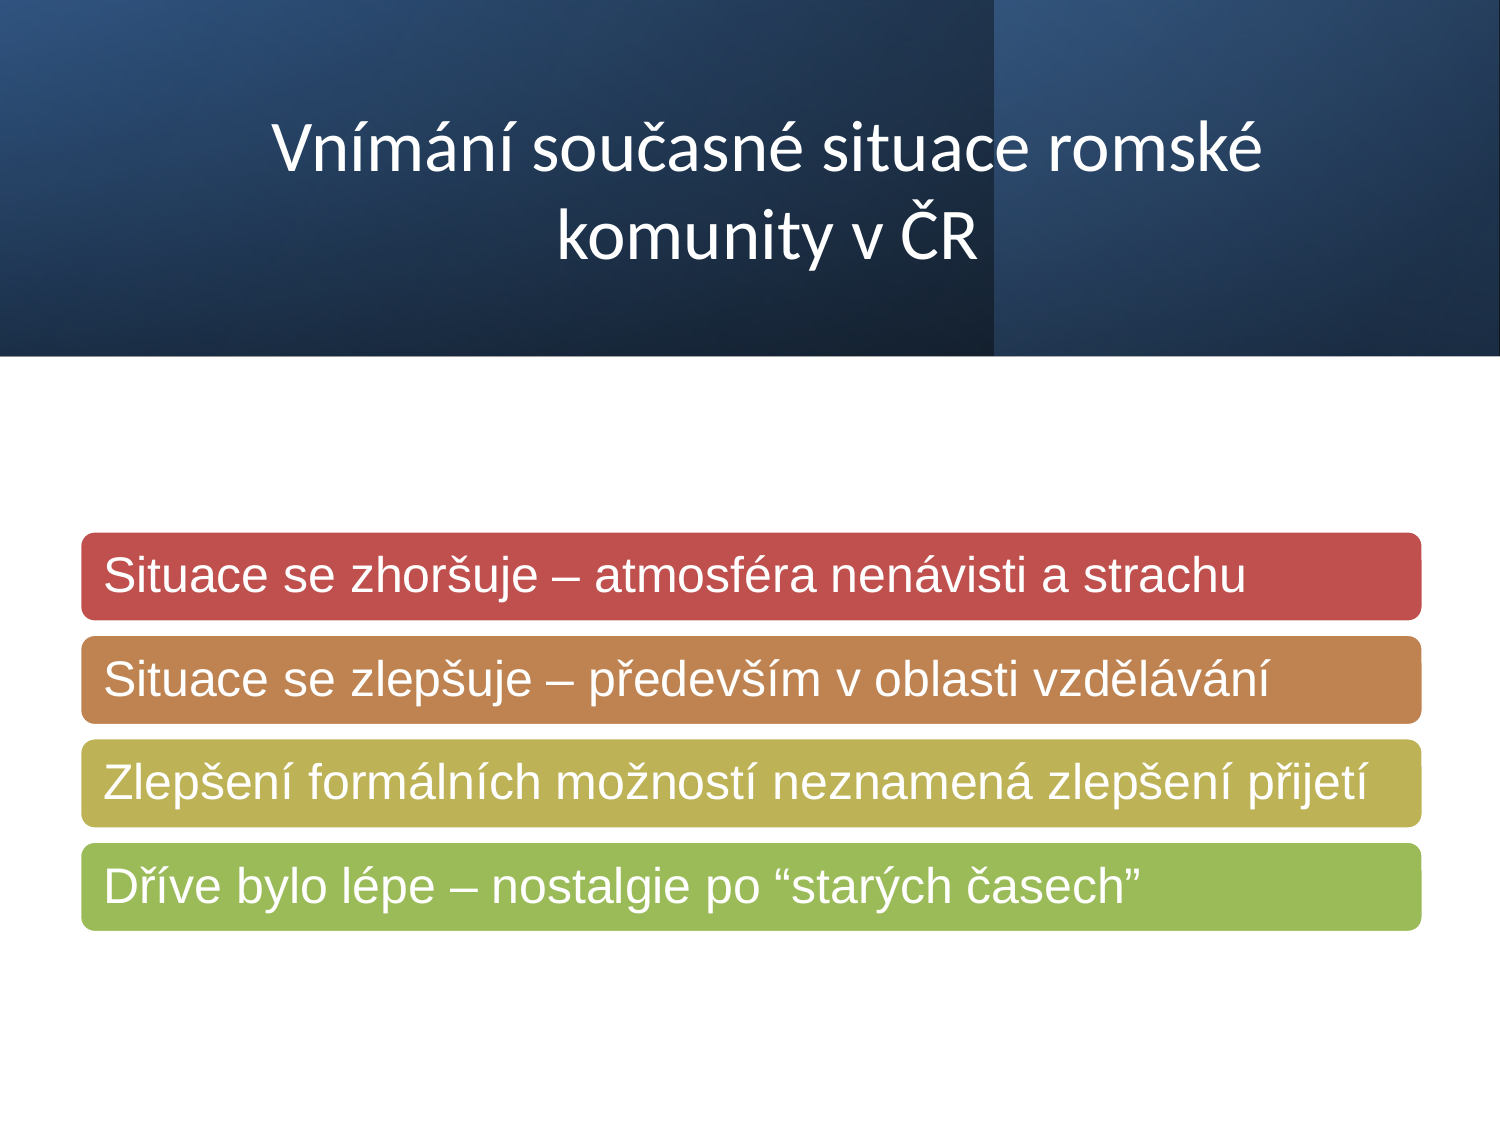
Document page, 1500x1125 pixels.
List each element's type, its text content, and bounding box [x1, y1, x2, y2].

text_box [0, 358, 1500, 1125]
text_box [0, 0, 1500, 358]
title Vnímání současné situace romské komunity v ČR [170, 57, 1366, 316]
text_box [78, 428, 1424, 1035]
